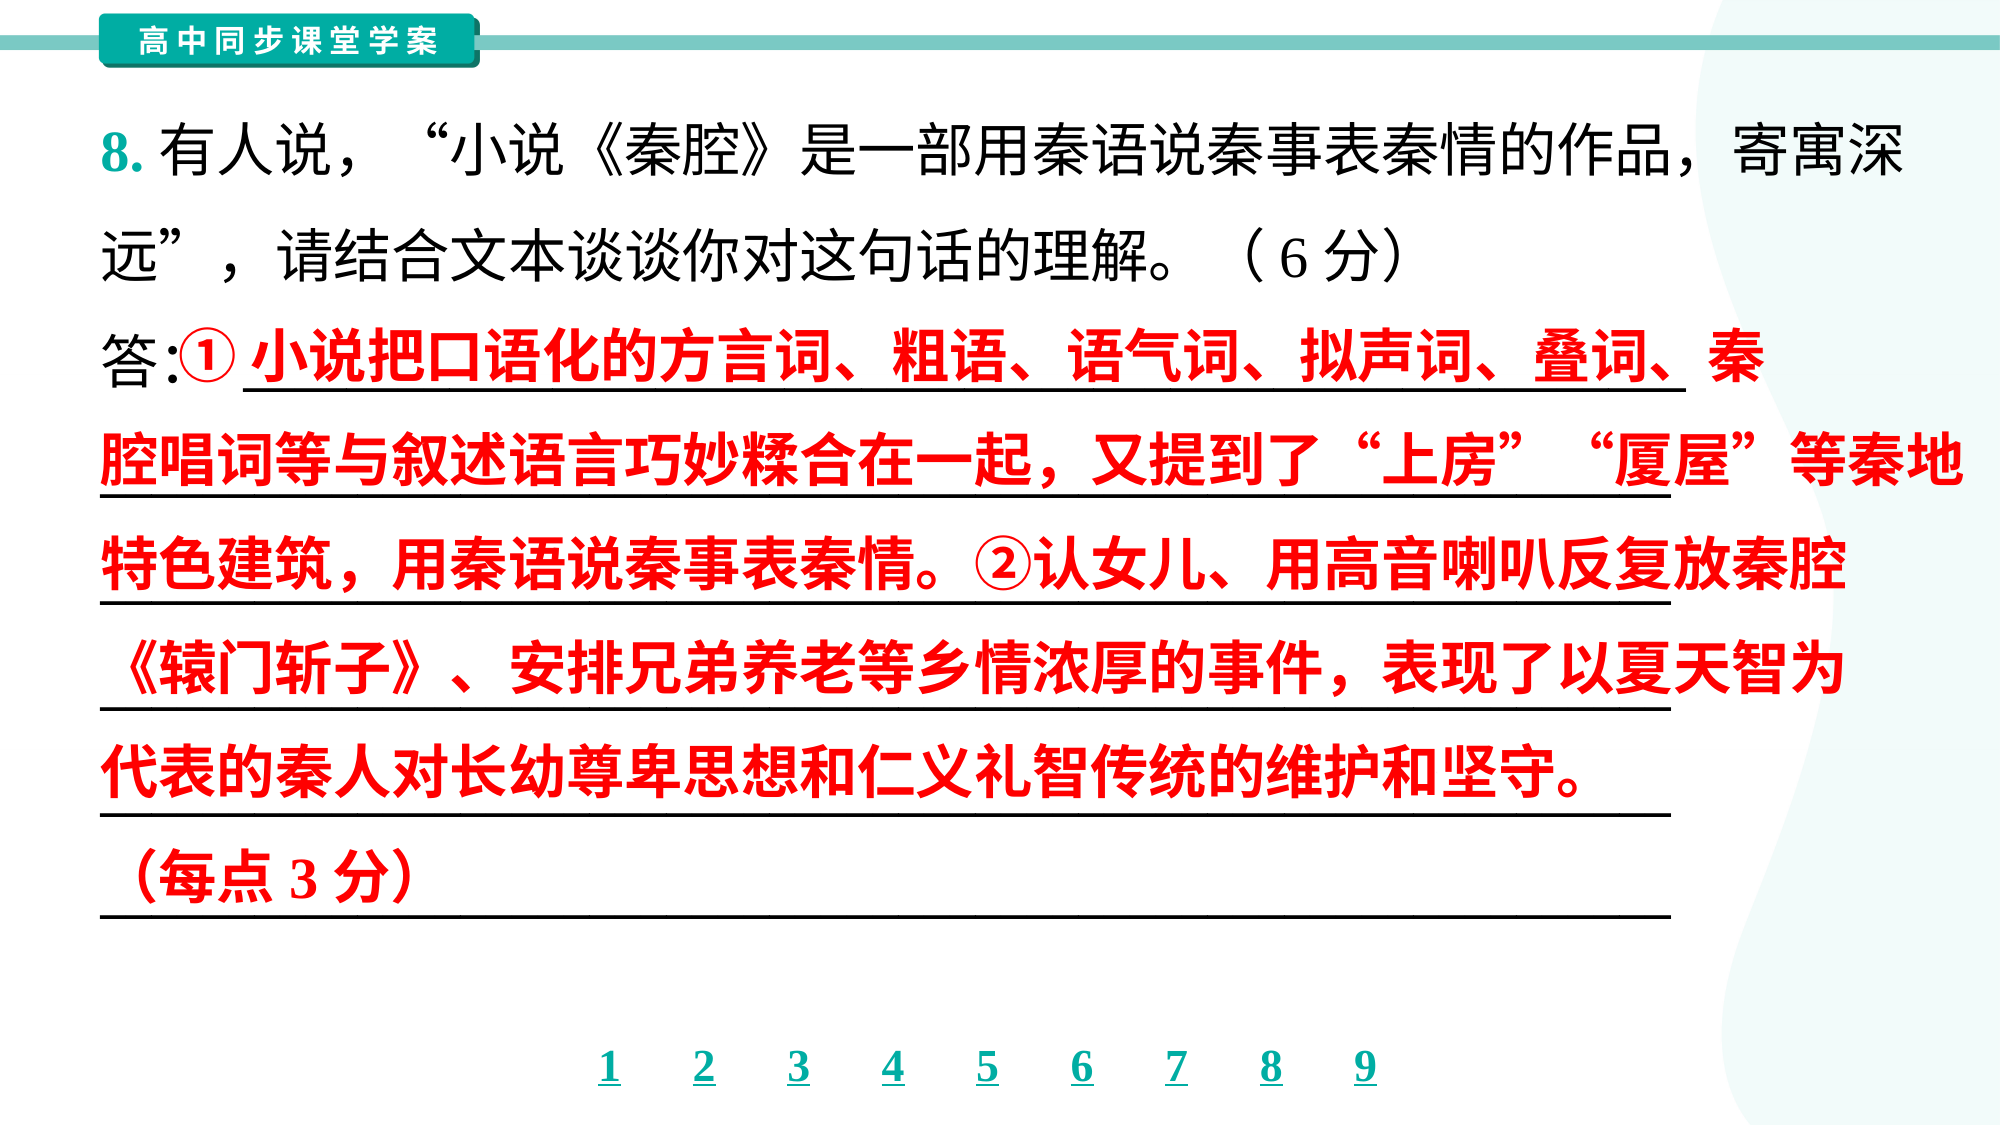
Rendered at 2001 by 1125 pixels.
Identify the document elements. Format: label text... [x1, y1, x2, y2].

text_box ①小说把口语化的方言词、粗语、语气词、拟声词、叠词、秦 腔唱词等与叙述语言巧妙糅合在一起，又提到了“上房”“厦屋”等秦地 特色建筑，用秦语说秦事表秦情。②认女儿、用高音喇叭反复放秦腔 《辕门斩子》、安排兄弟养老等乡情浓厚的事件，表现了以夏天智为 代表的秦人对长幼尊卑思想和仁义礼智传统的维护和坚守。 （每点3分） [100, 284, 1899, 898]
text_box 8.有人说，“小说《秦腔》是一部用秦语说秦事表秦情的作品，寄寓深 远”，请结合文本谈谈你对这句话的理解。（6分） 答： ________________________________________________________ _____________________________________________________________ _____________________________________________________________ _____________________________________________________________ _____________________________________________________________ _____________________________________________________________ [100, 898, 1899, 907]
picture [0, 0, 2000, 1125]
text_box 8.有人说，“小说《秦腔》是一部用秦语说秦事表秦情的作品，寄寓深 远”，请结合文本谈谈你对这句话的理解。（6分） 答： ________________________________________________________ _____________________________________________________________ _____________________________________________________________ _____________________________________________________________ _____________________________________________________________ _____________________________________________________________ [100, 76, 1899, 284]
